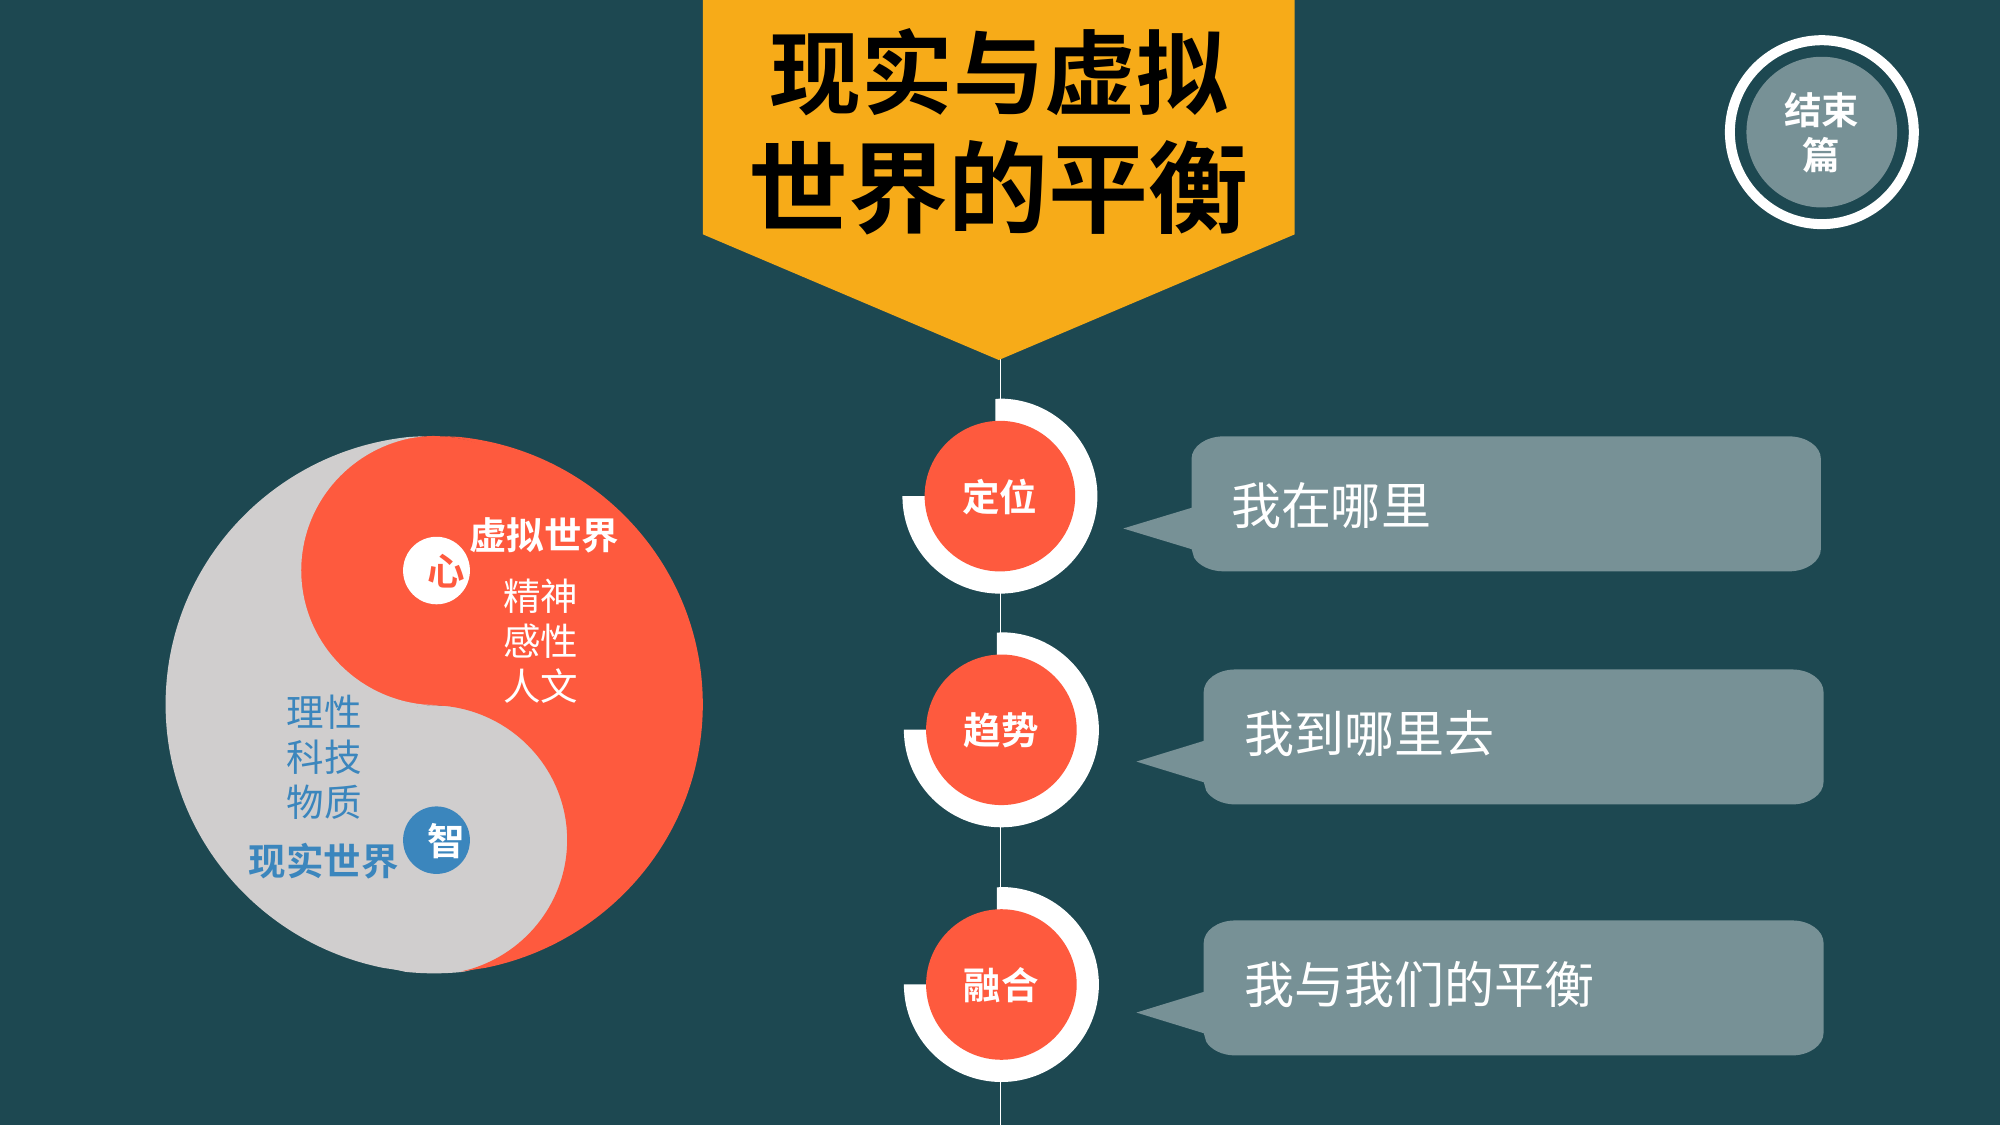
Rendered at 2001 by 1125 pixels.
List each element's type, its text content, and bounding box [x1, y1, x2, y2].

text_box [746, 254, 1252, 362]
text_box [165, 435, 703, 974]
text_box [1724, 35, 1919, 230]
text_box 我到哪里去 [1229, 695, 1775, 770]
text_box 我在哪里 [1216, 467, 1761, 542]
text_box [903, 886, 1099, 1082]
text_box 我与我们的平衡 [1229, 946, 1775, 1021]
text_box [1132, 919, 1825, 1057]
text_box 现实与虚拟 世界的平衡 [652, 8, 1345, 254]
text_box [701, 0, 1296, 8]
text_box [903, 632, 1099, 828]
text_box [902, 398, 1098, 594]
text_box [1132, 668, 1825, 806]
text_box [1119, 435, 1822, 573]
